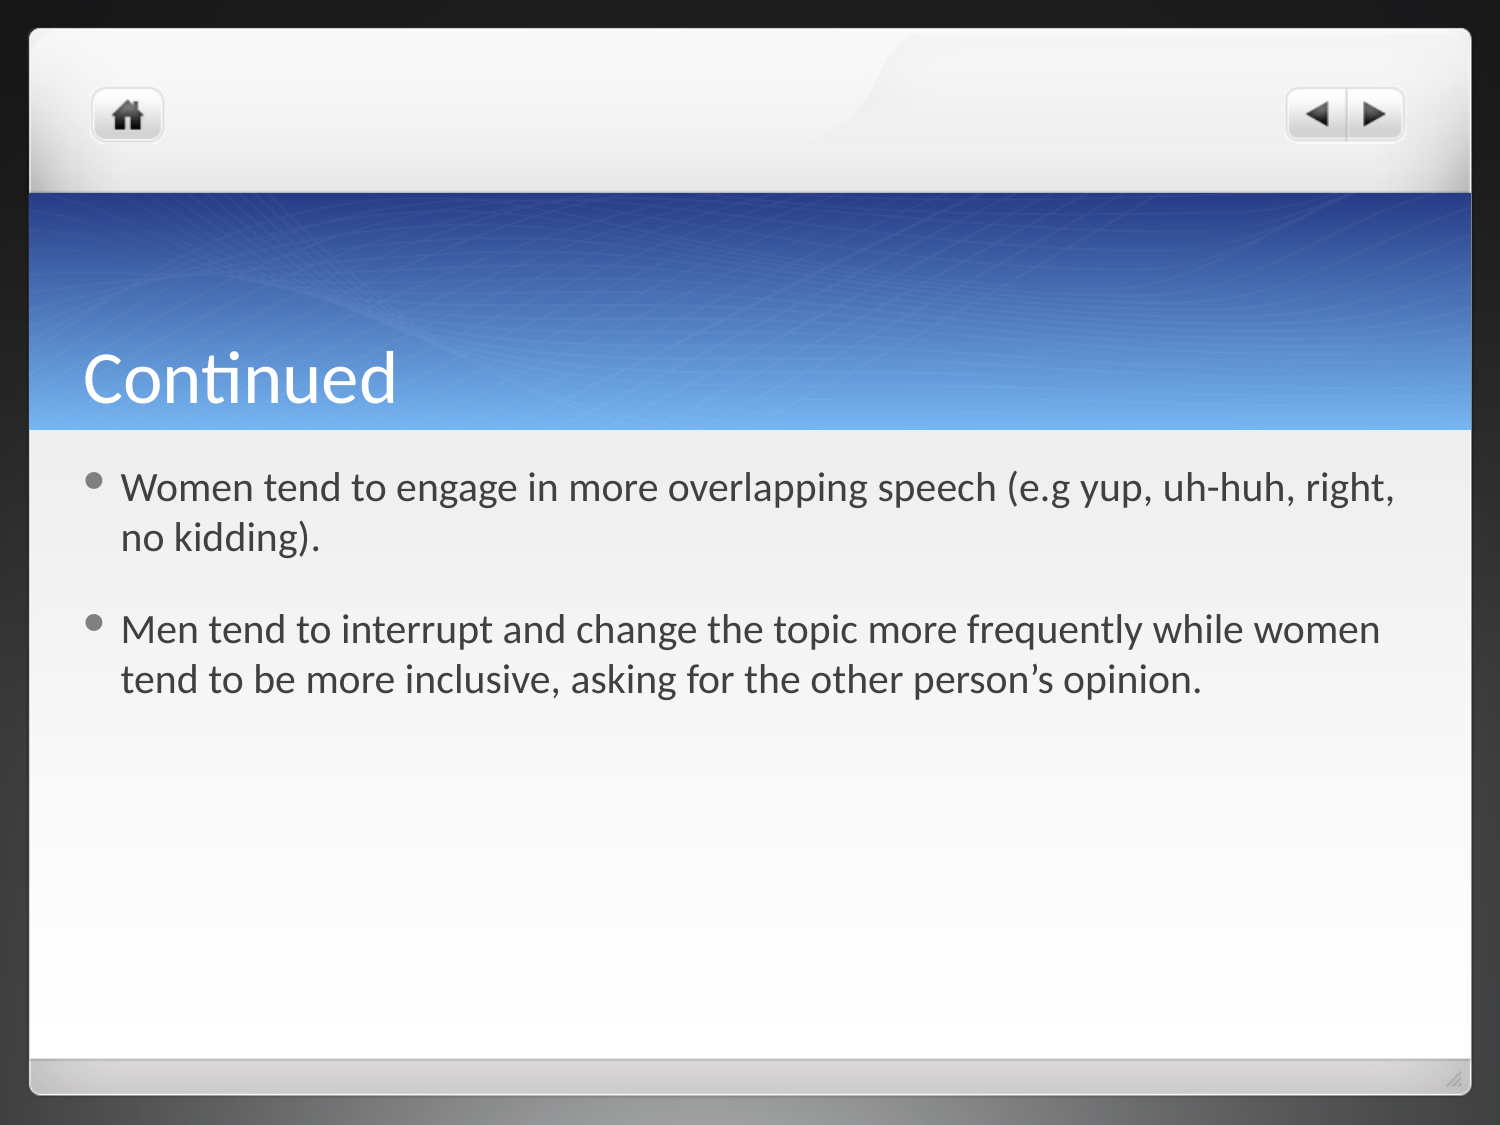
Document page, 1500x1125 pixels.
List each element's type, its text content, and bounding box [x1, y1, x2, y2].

title Continued [68, 238, 1432, 427]
list Women tend to engage in more overlapping speech (e.g yup, uh-huh, right, no kidding). Men tend to interrupt and change the topic more frequently while women tend to be more inclusive, asking for the other person’s opinion. [68, 452, 1432, 1025]
picture [0, 0, 1500, 1125]
